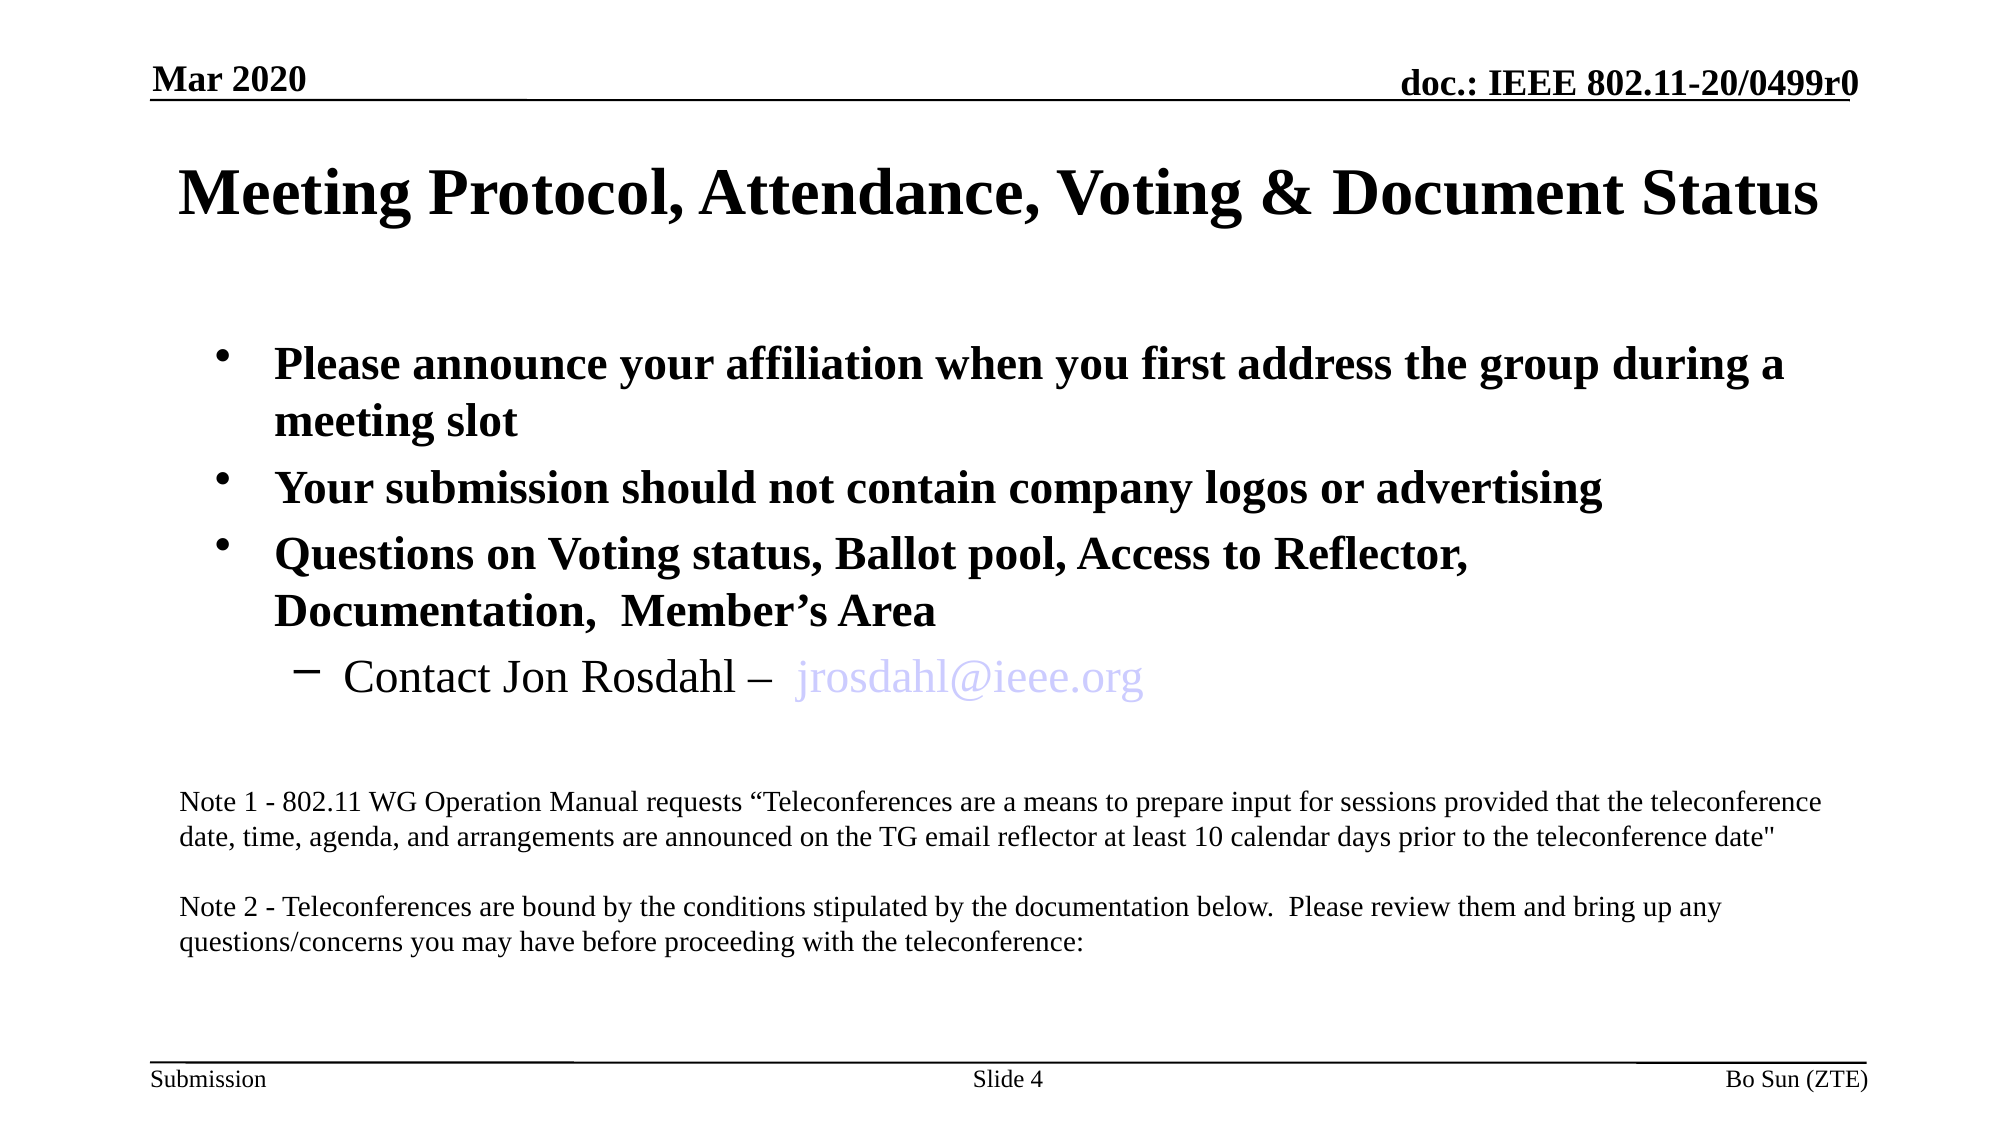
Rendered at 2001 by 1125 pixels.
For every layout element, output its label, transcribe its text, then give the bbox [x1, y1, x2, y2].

text_box Please announce your affiliation when you first address the group during a meeting slot Your submission should not contain company logos or advertising Questions on Voting status, Ballot pool, Access to Reflector, Documentation, Member’s Area Contact Jon Rosdahl – jrosdahl@ieee.org [200, 324, 1813, 713]
footer Bo Sun (ZTE) [1171, 1061, 1869, 1093]
text_box Note 1 - 802.11 WG Operation Manual requests “Teleconferences are a means to prepare input for sessions provided that the teleconference date, time, agenda, and arrangements are announced on the TG email reflector at least 10 calendar days prior to the teleconference date" Note 2 - Teleconferences are bound by the conditions stipulated by the documentation below. Please review them and bring up any questions/concerns you may have before proceeding with the teleconference: [164, 774, 1852, 965]
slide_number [152, 54, 563, 100]
slide_number Slide [949, 1061, 1067, 1123]
title Meeting Protocol, Attendance, Voting & Document Status [149, 99, 1850, 276]
